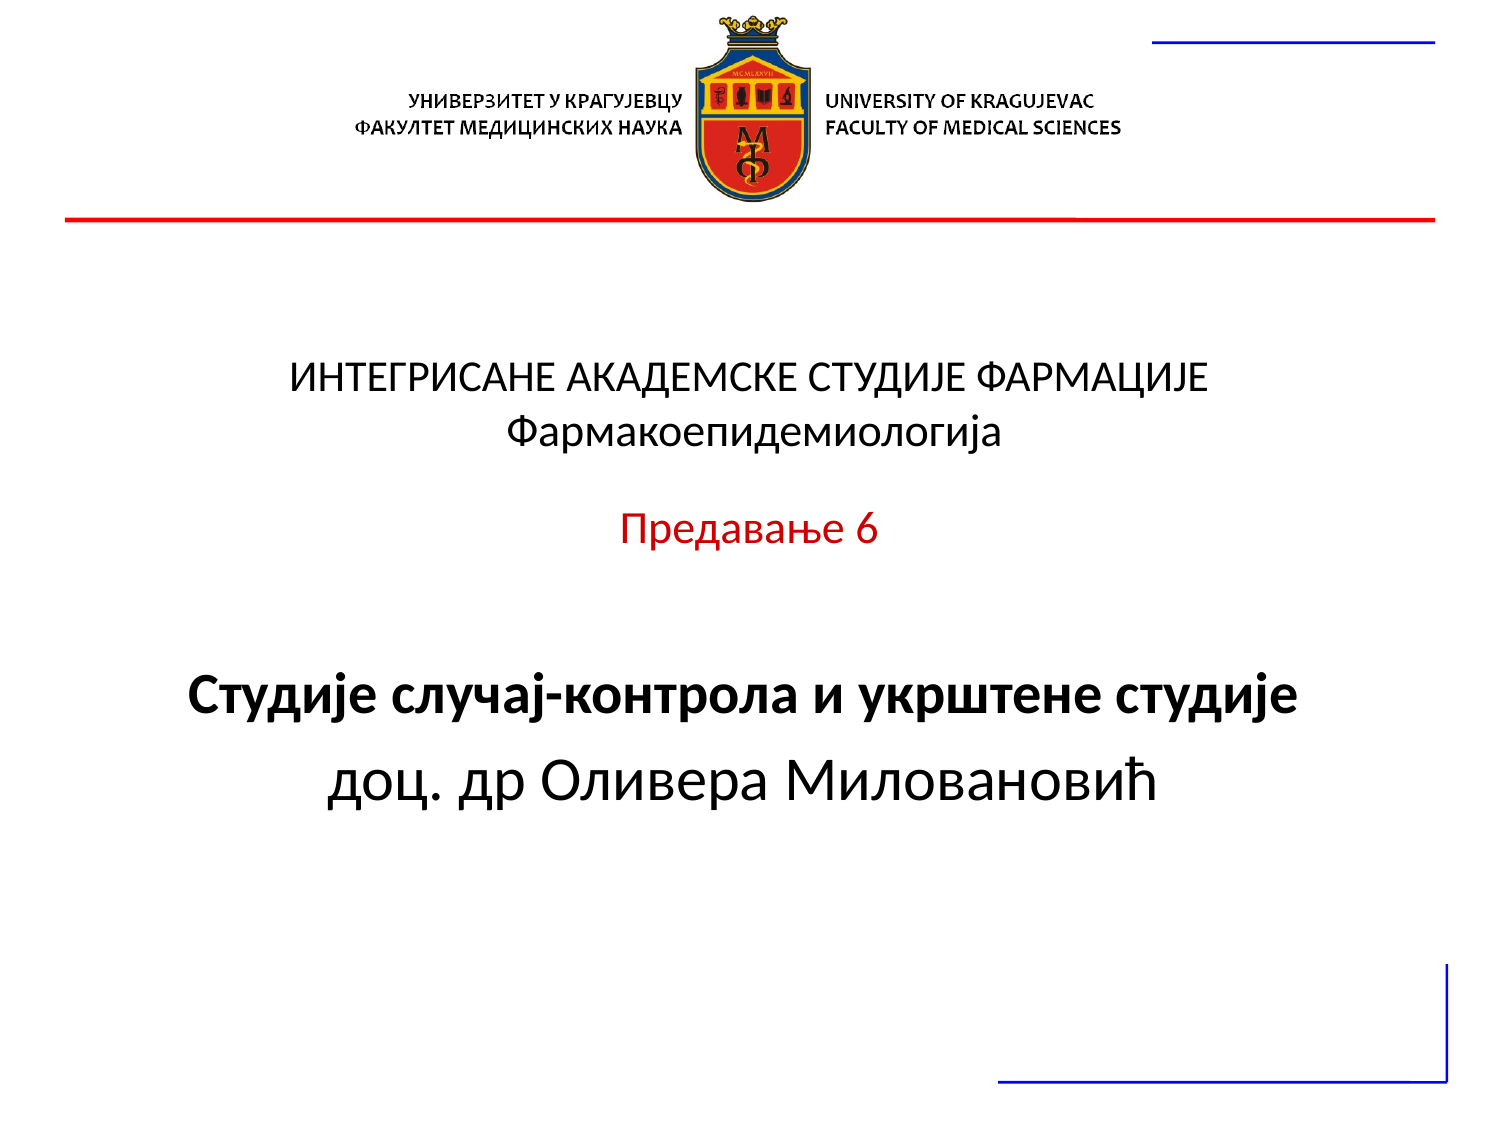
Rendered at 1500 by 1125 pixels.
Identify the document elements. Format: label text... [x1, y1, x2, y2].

subtitle Студије случај-контрола и укрштене студије доц. др Оливера Миловановић [41, 571, 1447, 997]
picture [324, 11, 1152, 208]
title ИНТЕГРИСАНЕ АКАДЕМСКЕ СТУДИЈЕ ФАРМАЦИЈЕ Фармакоепидемиологија Предавање 6 [75, 231, 1424, 563]
